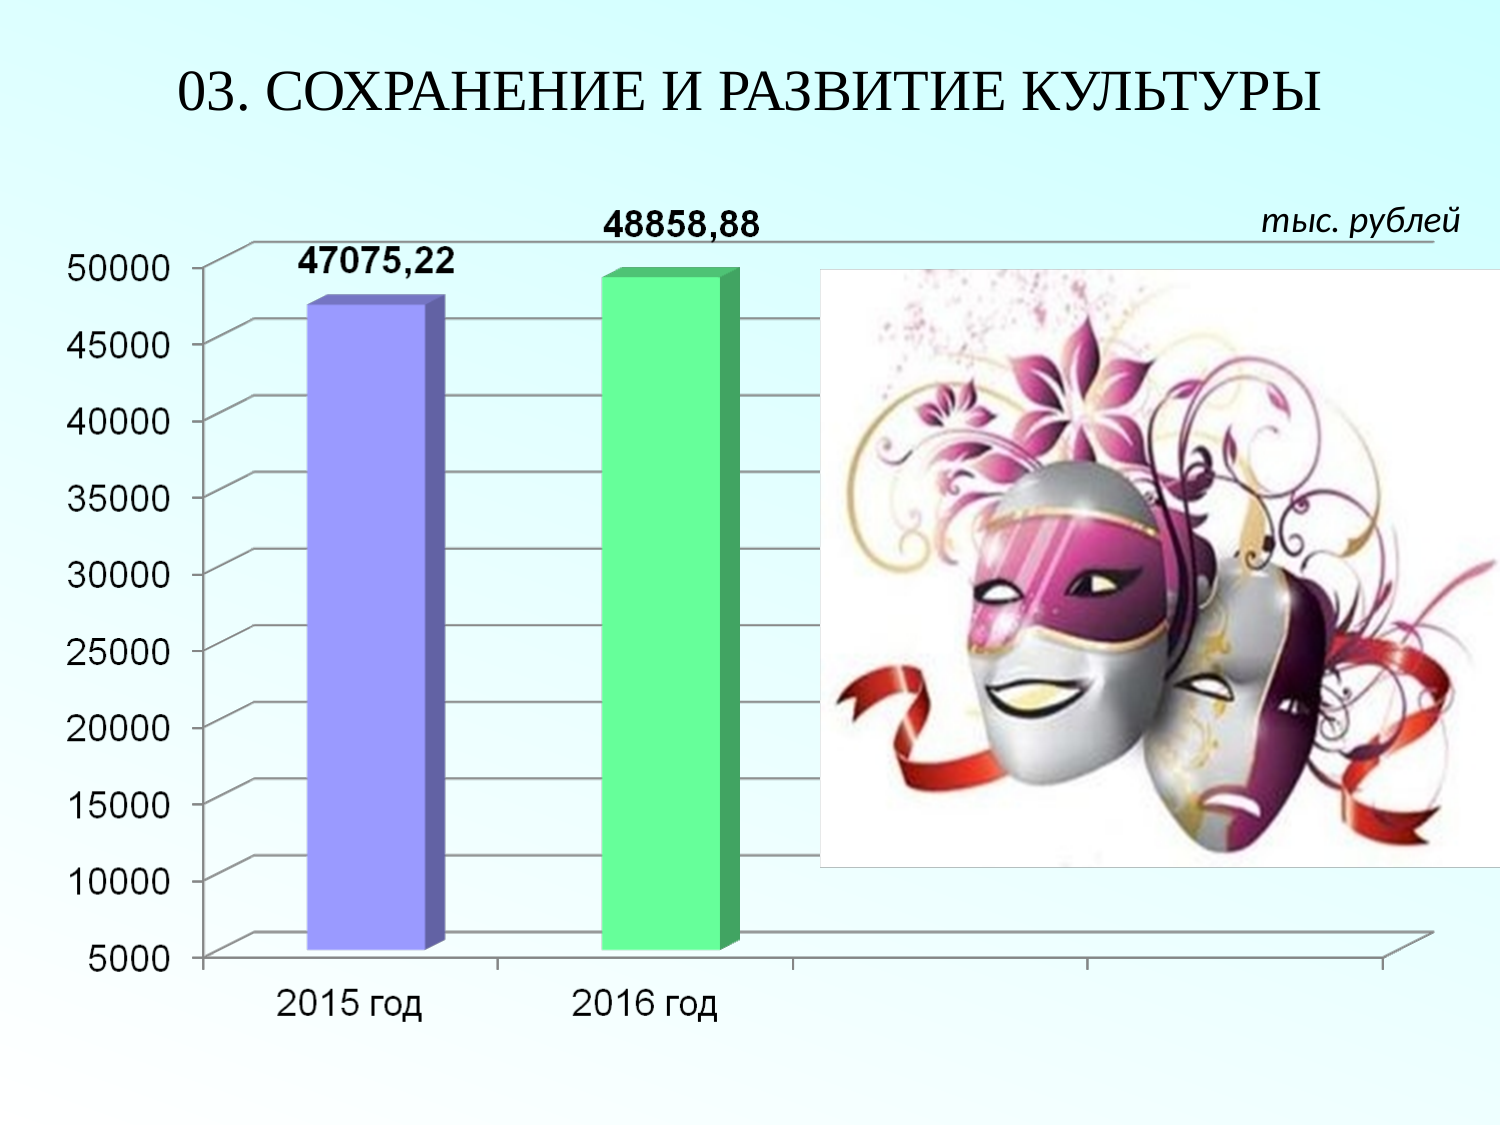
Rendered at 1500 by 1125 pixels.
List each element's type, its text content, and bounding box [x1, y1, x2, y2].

title 03. СОХРАНЕНИЕ И РАЗВИТИЕ КУЛЬТУРЫ [74, 44, 1426, 130]
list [0, 190, 1500, 1087]
